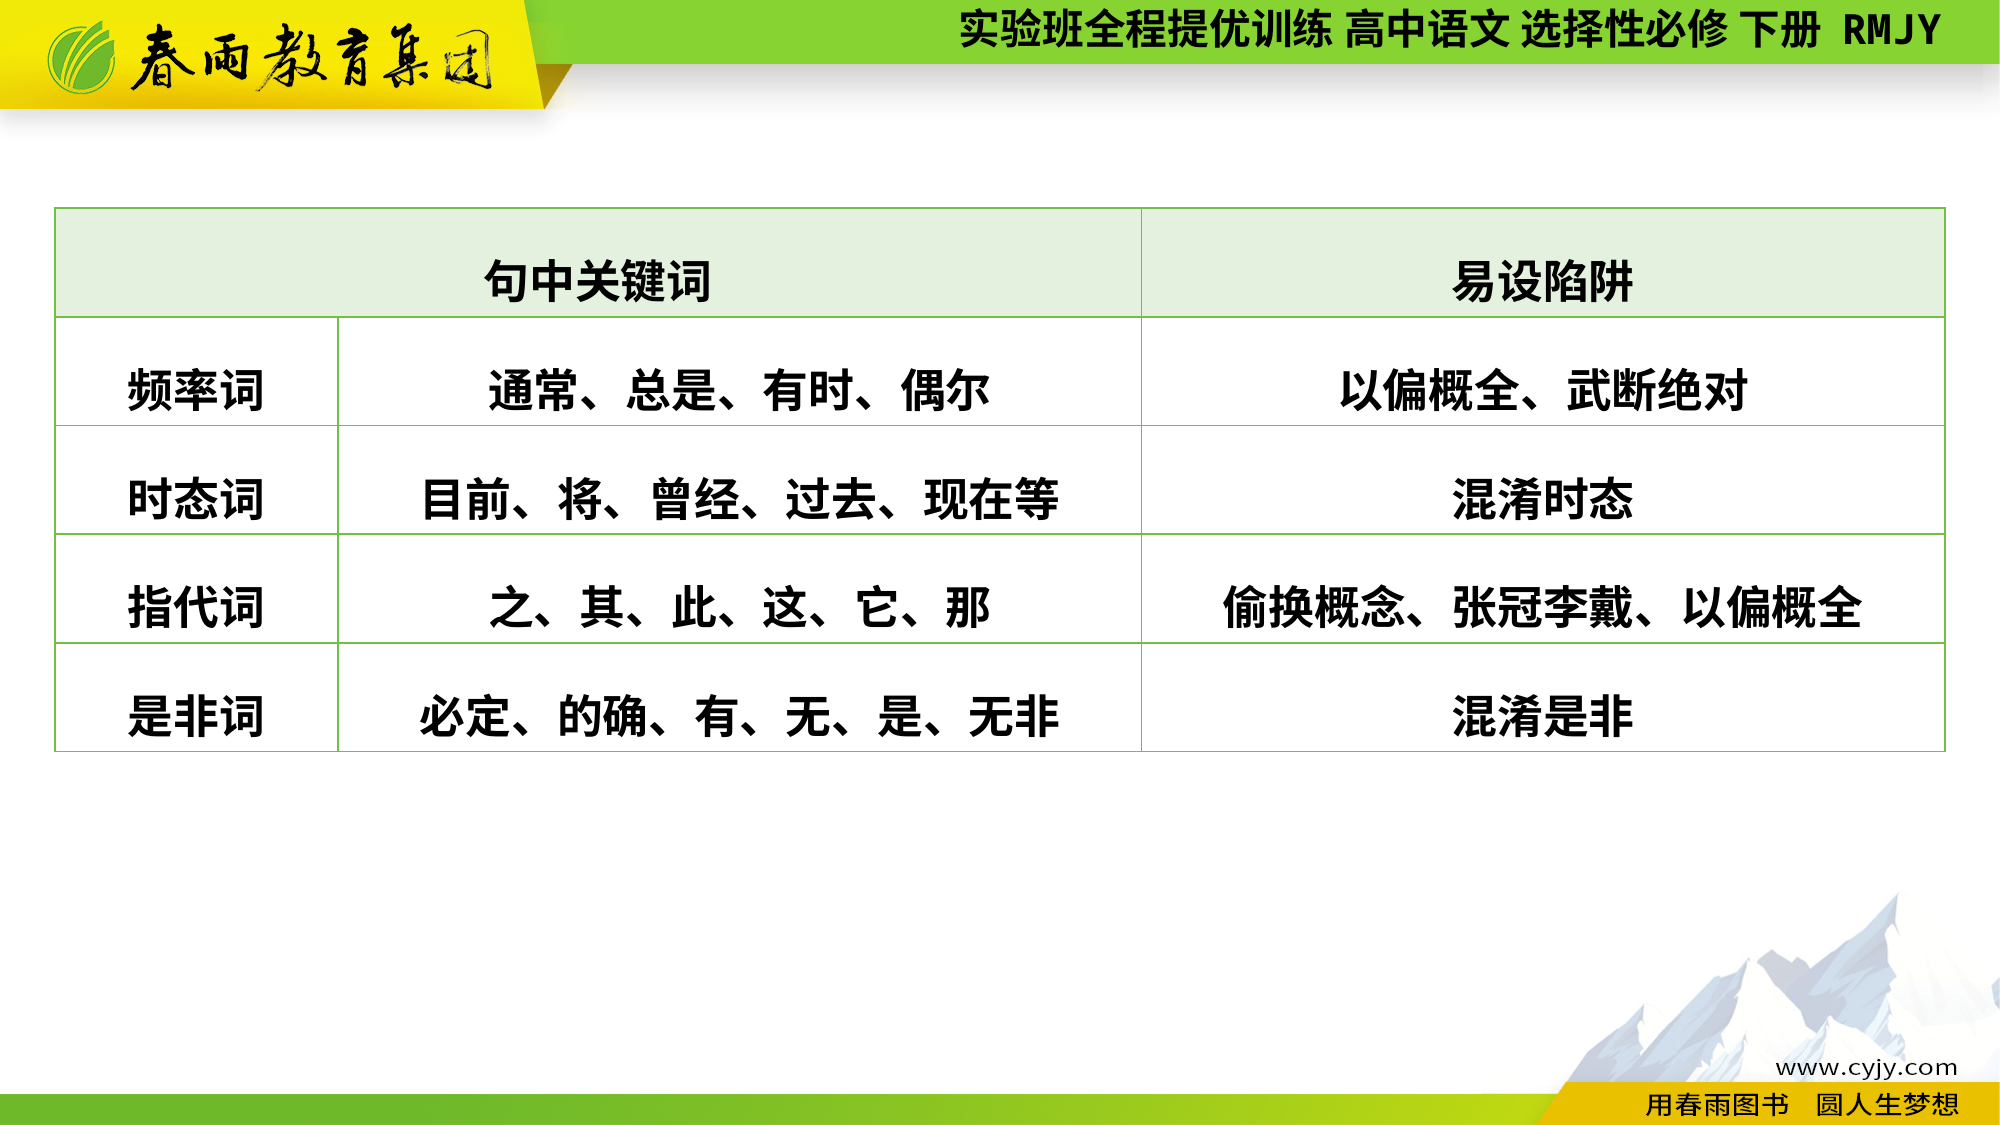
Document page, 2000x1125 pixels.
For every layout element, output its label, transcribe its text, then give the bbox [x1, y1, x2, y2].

table_header 句中关键词 [56, 209, 1141, 316]
table_header 易设陷阱 [1142, 209, 1944, 316]
table_cell 混淆是非 [1142, 644, 1944, 751]
table_cell 是非词 [56, 644, 337, 751]
table_cell 必定、的确、有、无、是、无非 [339, 644, 1141, 751]
picture [0, 0, 2000, 1125]
table_cell 指代词 [56, 535, 337, 642]
table_cell 以偏概全、武断绝对 [1142, 318, 1944, 425]
table_cell 时态词 [56, 426, 337, 533]
table_cell 之、其、此、这、它、那 [339, 535, 1141, 642]
table_cell 混淆时态 [1142, 426, 1944, 533]
table_cell 通常、总是、有时、偶尔 [339, 318, 1141, 425]
table_cell 偷换概念、张冠李戴、以偏概全 [1142, 535, 1944, 642]
table_cell 频率词 [56, 318, 337, 425]
table_cell 目前、将、曾经、过去、现在等 [339, 426, 1141, 533]
